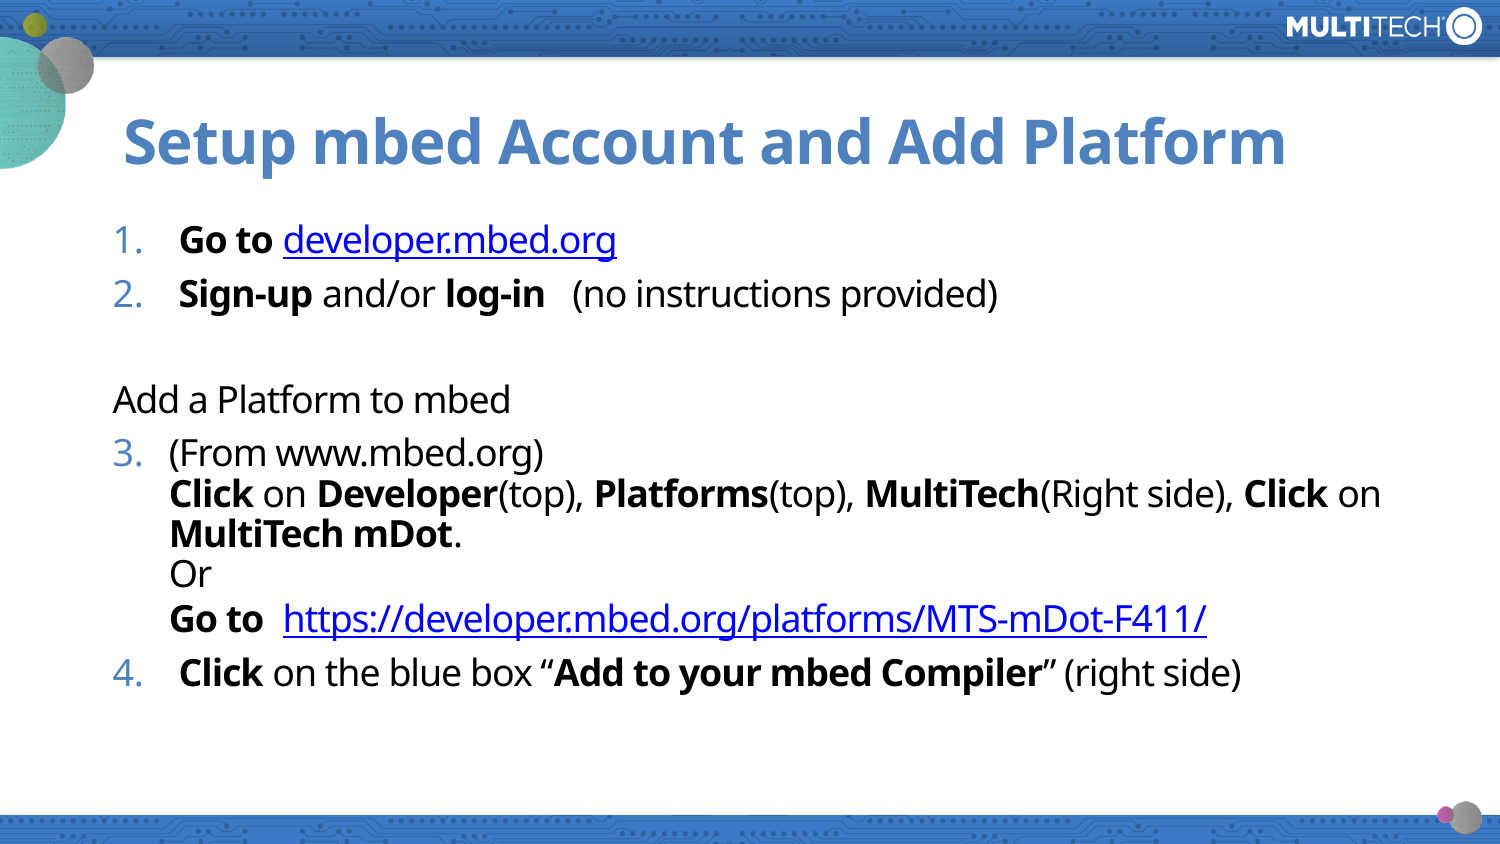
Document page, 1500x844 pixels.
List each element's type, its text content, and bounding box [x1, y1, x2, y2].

list Go to developer.mbed.org Sign-up and/or log-in (no instructions provided) Add a Platform to mbed (From www.mbed.org) Click on Developer(top), Platforms(top), MultiTech(Right side), Click on MultiTech mDot. Or Go to https://developer.mbed.org/platforms/MTS-mDot-F411/ Click on the blue box “Add to your mbed Compiler” (right side) [75, 209, 1463, 772]
picture [0, 0, 1500, 169]
title Setup mbed Account and Add Platform [87, 71, 1475, 213]
picture [0, 801, 1500, 844]
